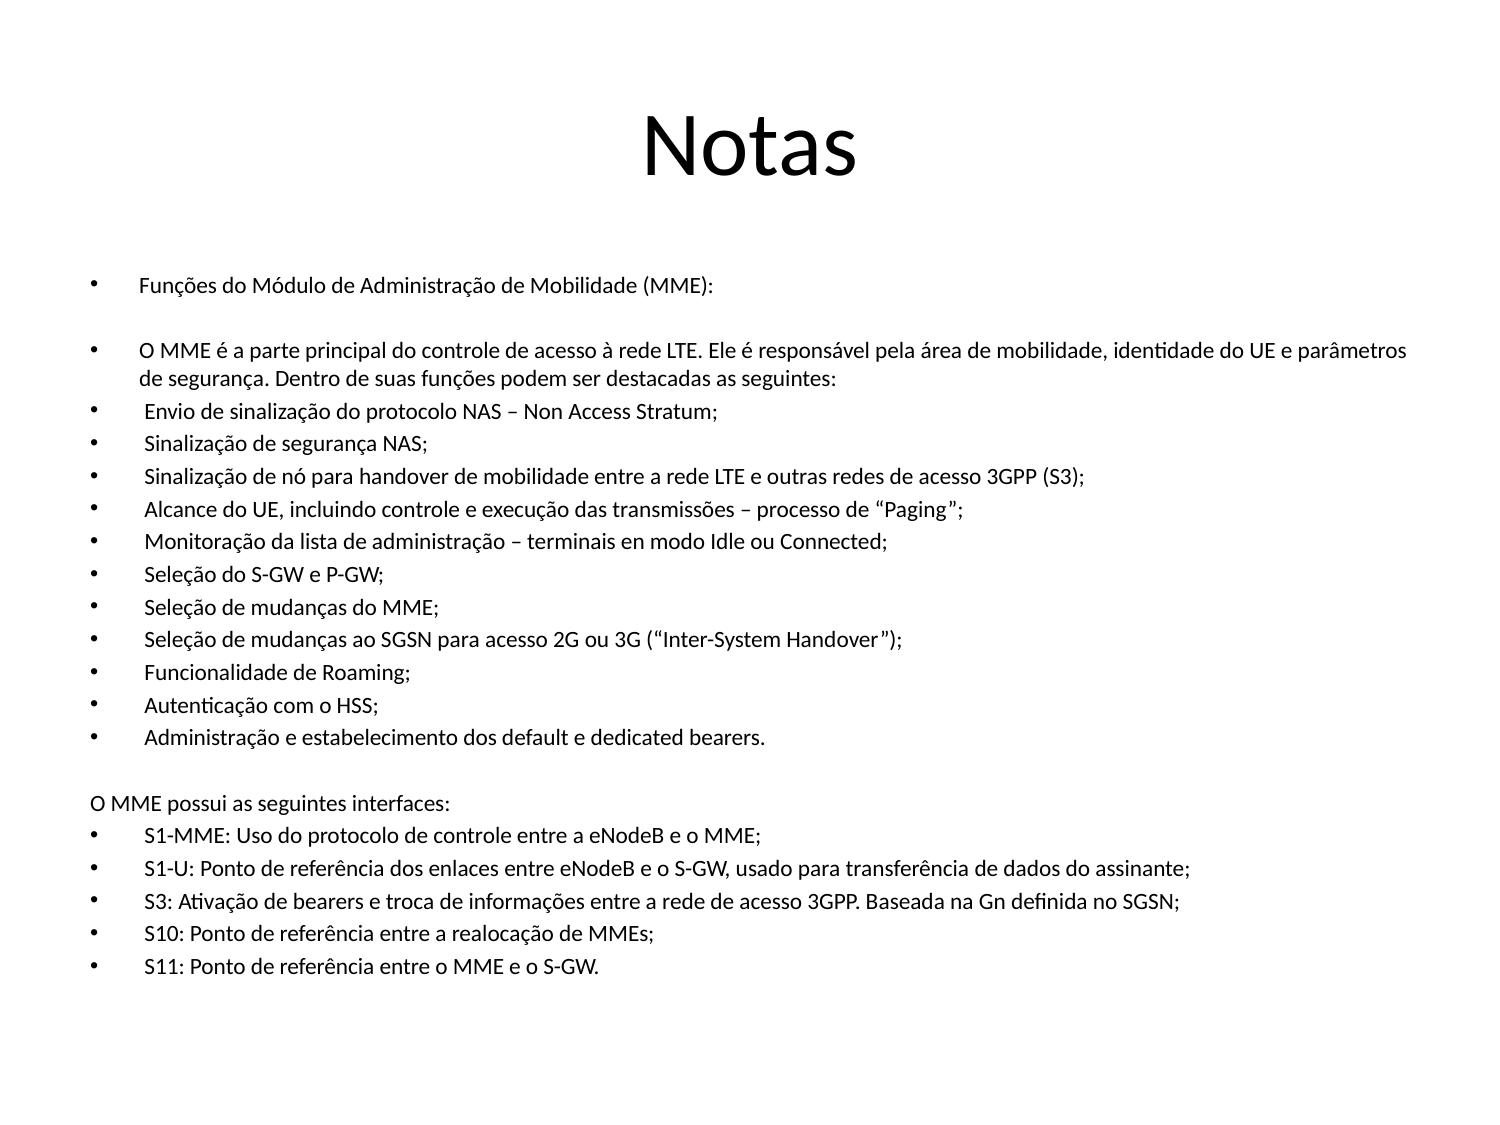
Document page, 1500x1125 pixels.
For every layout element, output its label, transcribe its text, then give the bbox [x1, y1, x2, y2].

list Funções do Módulo de Administração de Mobilidade (MME): O MME é a parte principal do controle de acesso à rede LTE. Ele é responsável pela área de mobilidade, identidade do UE e parâmetros de segurança. Dentro de suas funções podem ser destacadas as seguintes: Envio de sinalização do protocolo NAS – Non Access Stratum; Sinalização de segurança NAS; Sinalização de nó para handover de mobilidade entre a rede LTE e outras redes de acesso 3GPP (S3); Alcance do UE, incluindo controle e execução das transmissões – processo de “Paging”; Monitoração da lista de administração – terminais en modo Idle ou Connected; Seleção do S-GW e P-GW; Seleção de mudanças do MME; Seleção de mudanças ao SGSN para acesso 2G ou 3G (“Inter-System Handover”); Funcionalidade de Roaming; Autenticação com o HSS; Administração e estabelecimento dos default e dedicated bearers. O MME possui as seguintes interfaces: S1-MME: Uso do protocolo de controle entre a eNodeB e o MME; S1-U: Ponto de referência dos enlaces entre eNodeB e o S-GW, usado para transferência de dados do assinante; S3: Ativação de bearers e troca de informações entre a rede de acesso 3GPP. Baseada na Gn definida no SGSN; S10: Ponto de referência entre a realocação de MMEs; S11: Ponto de referência entre o MME e o S-GW. [75, 262, 1425, 1005]
title Notas [75, 45, 1425, 233]
